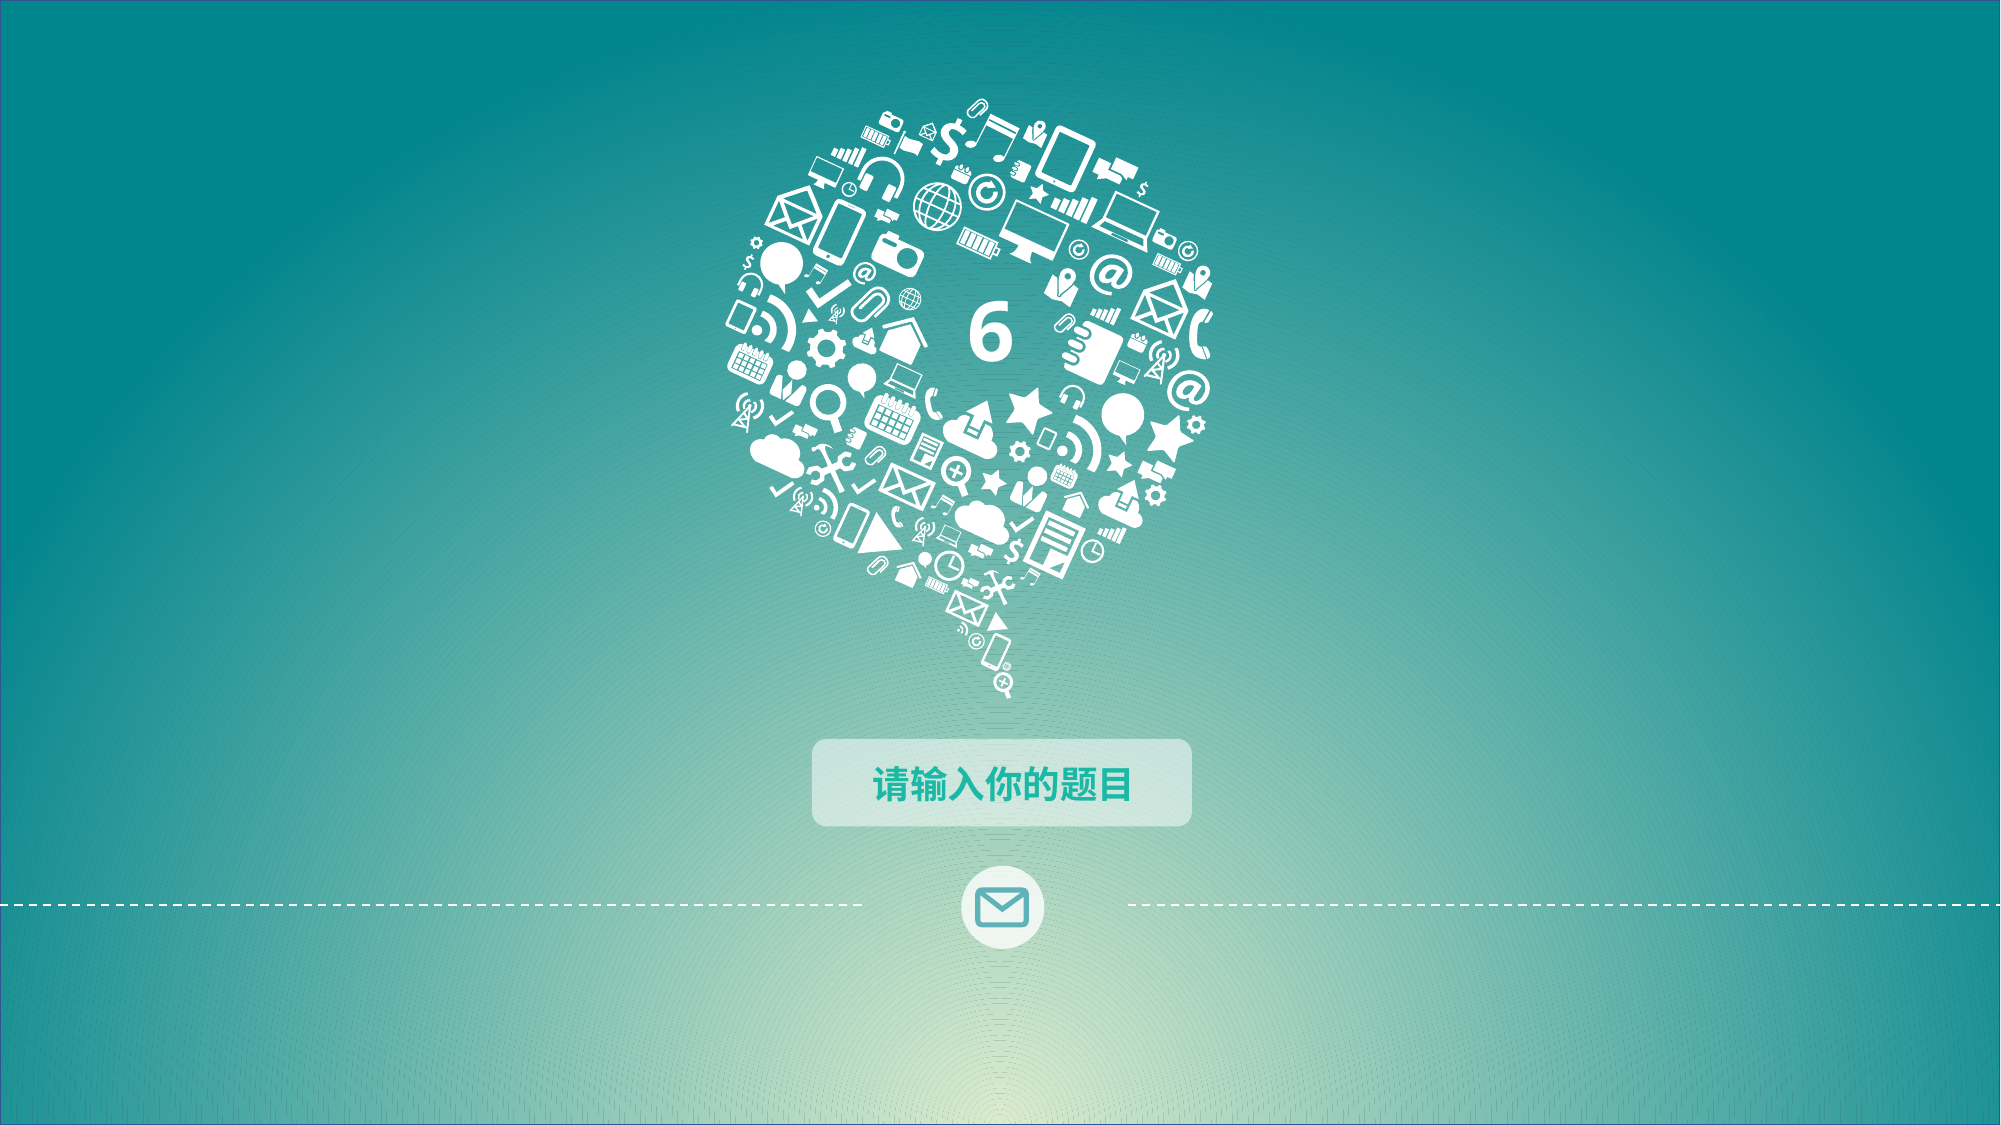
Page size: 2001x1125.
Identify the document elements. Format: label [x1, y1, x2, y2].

text_box [811, 738, 1192, 827]
text_box [729, 95, 1217, 697]
text_box [961, 865, 1045, 949]
